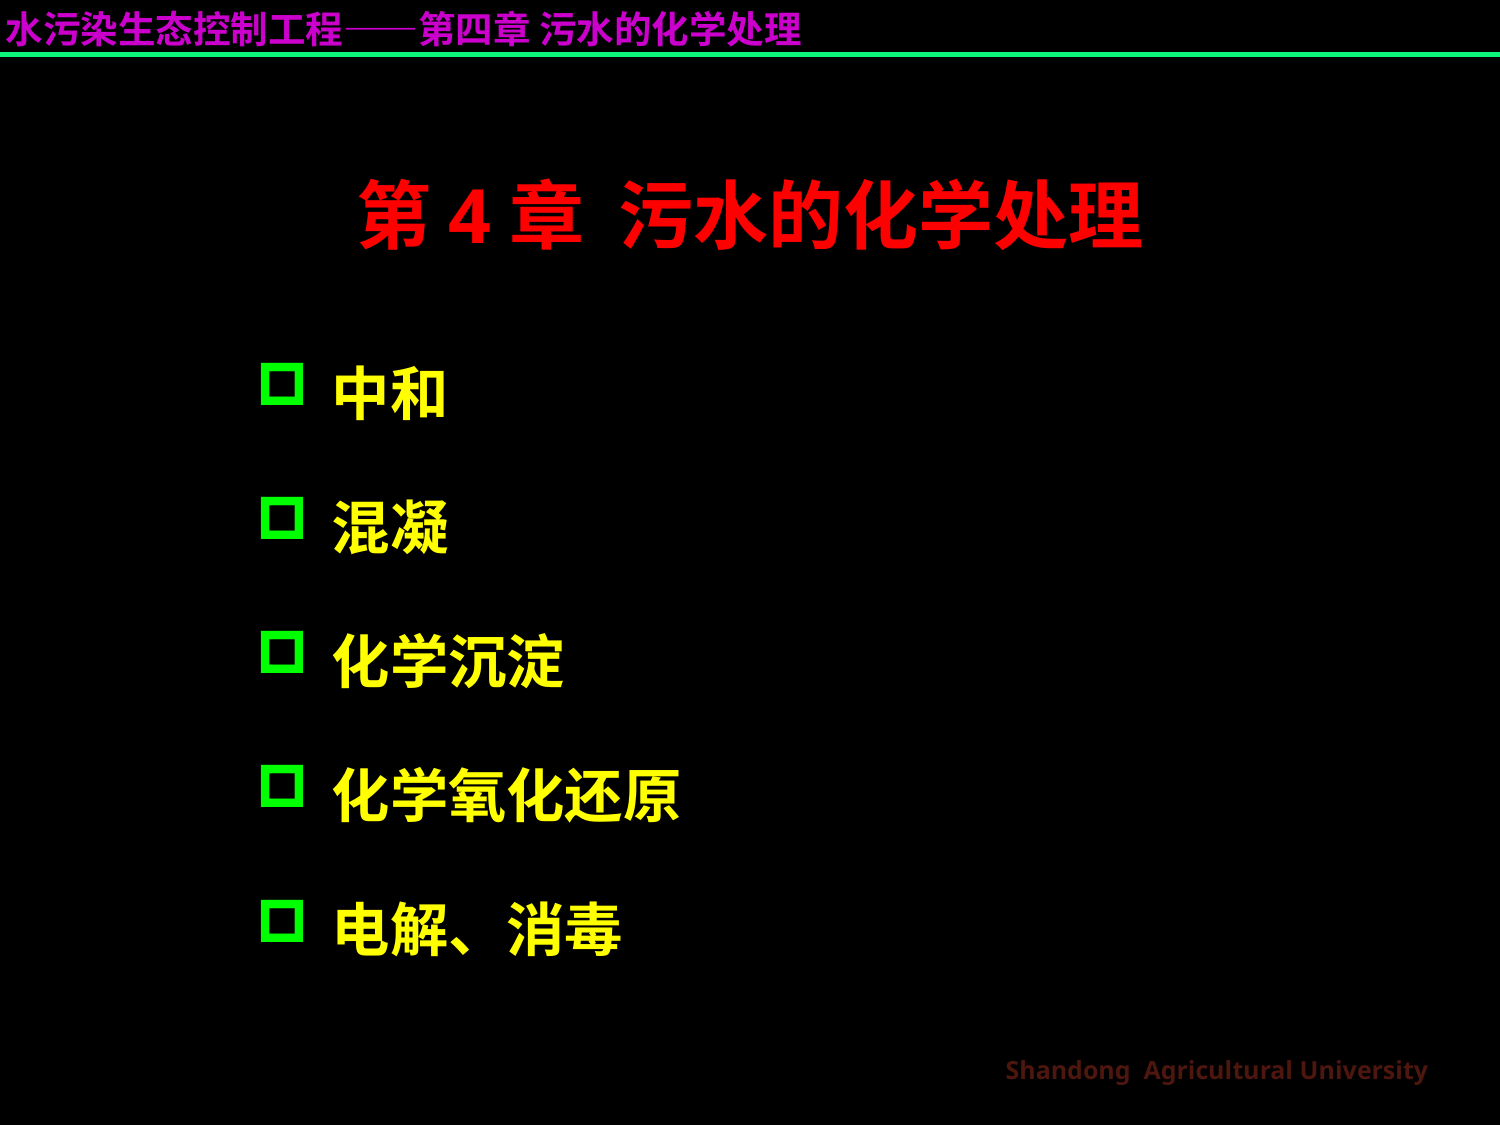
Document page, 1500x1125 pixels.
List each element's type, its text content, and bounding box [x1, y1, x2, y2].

text_box 第4章 污水的化学处理 [0, 160, 1500, 266]
text_box 中和 混凝 化学沉淀 化学氧化还原 电解、消毒 [242, 314, 1329, 971]
